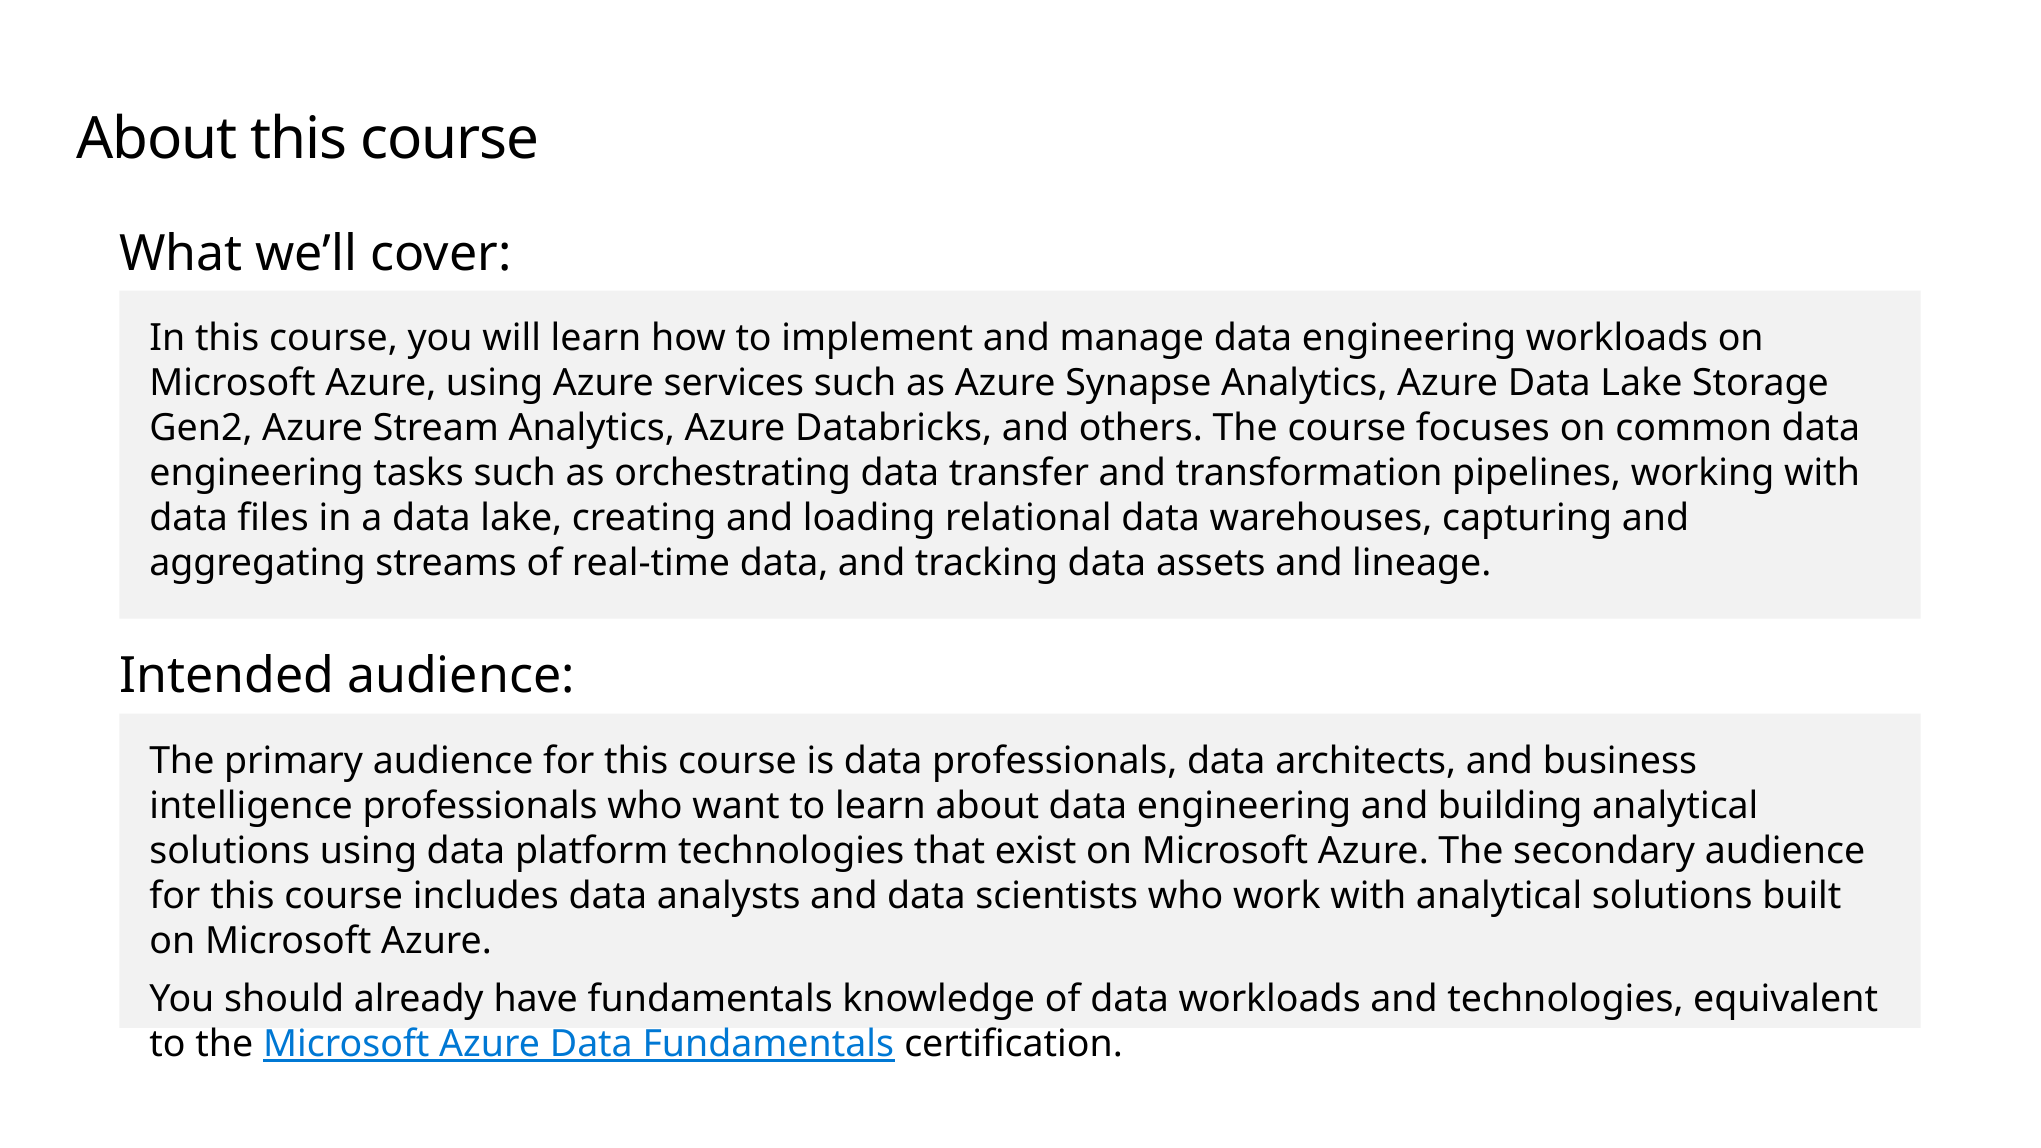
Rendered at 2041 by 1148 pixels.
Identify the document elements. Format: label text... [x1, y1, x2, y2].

title About this course [76, 103, 1969, 172]
text_box The primary audience for this course is data professionals, data architects, and business intelligence professionals who want to learn about data engineering and building analytical solutions using data platform technologies that exist on Microsoft Azure. The secondary audience for this course includes data analysts and data scientists who work with analytical solutions built on Microsoft Azure. You should already have fundamentals knowledge of data workloads and technologies, equivalent to the Microsoft Azure Data Fundamentals certification. [119, 713, 1921, 1029]
text_box Intended audience: [119, 642, 662, 703]
text_box In this course, you will learn how to implement and manage data engineering workloads on Microsoft Azure, using Azure services such as Azure Synapse Analytics, Azure Data Lake Storage Gen2, Azure Stream Analytics, Azure Databricks, and others. The course focuses on common data engineering tasks such as orchestrating data transfer and transformation pipelines, working with data files in a data lake, creating and loading relational data warehouses, capturing and aggregating streams of real-time data, and tracking data assets and lineage. [119, 290, 1921, 619]
text_box What we’ll cover: [119, 220, 662, 281]
